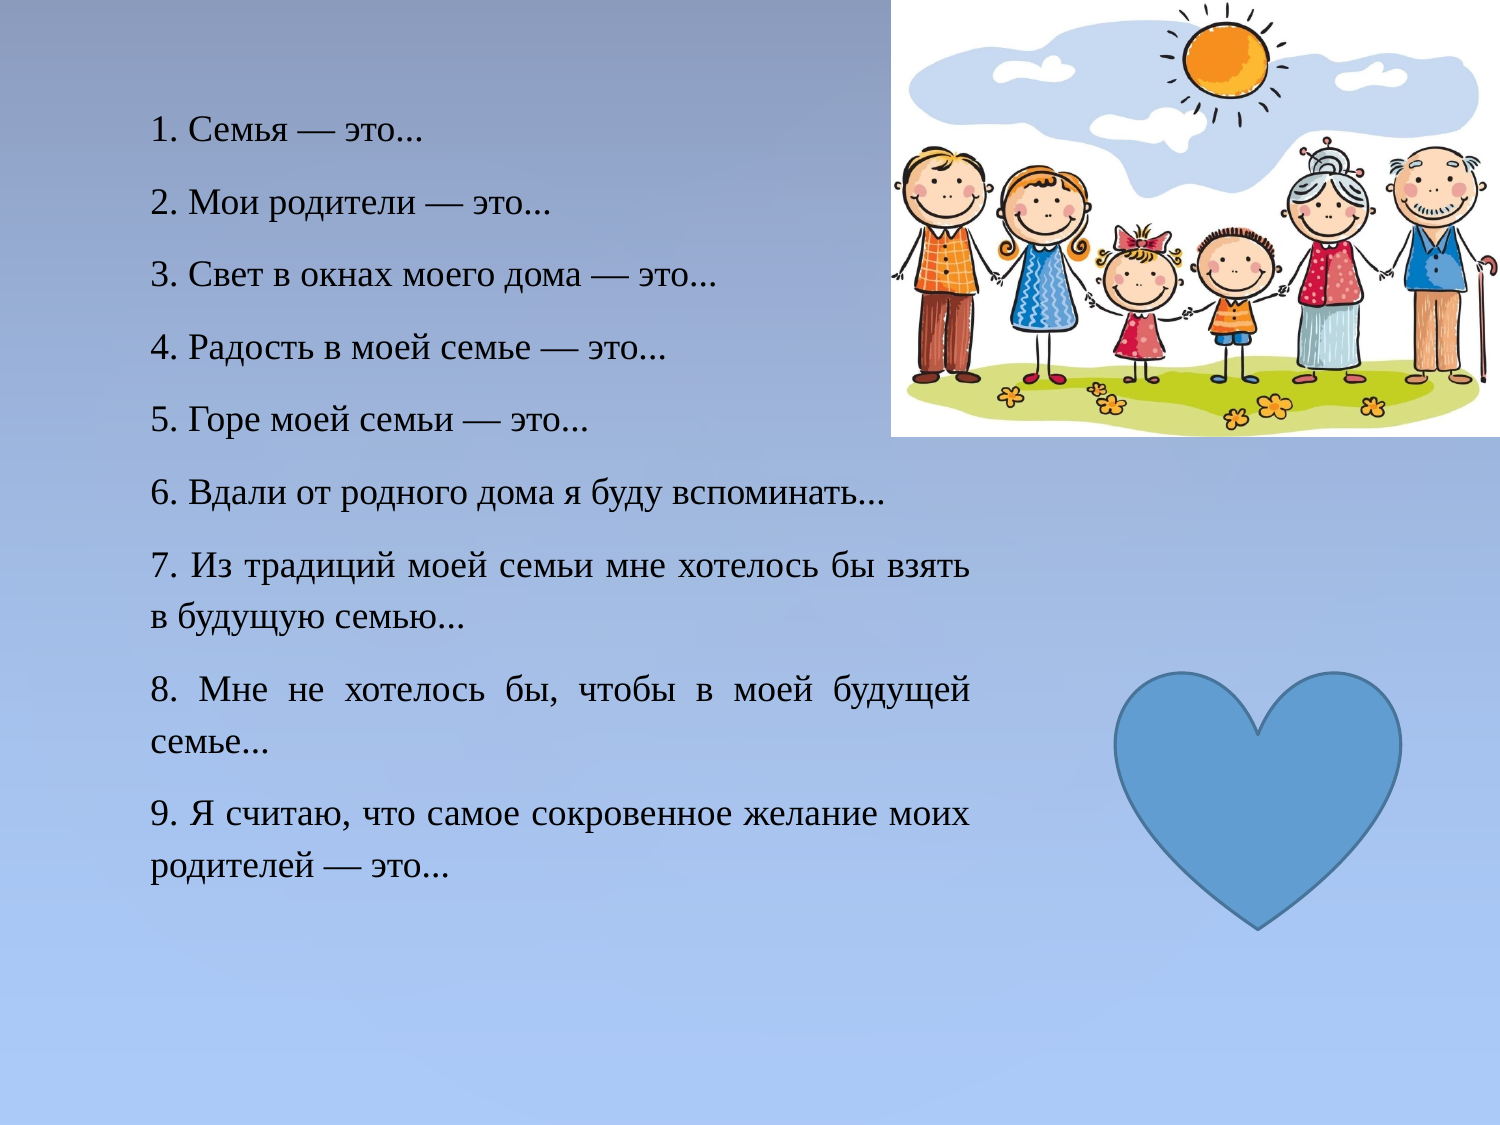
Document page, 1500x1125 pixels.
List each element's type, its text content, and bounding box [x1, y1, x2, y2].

text_box 1. Семья — это... 2. Мои родители — это... 3. Свет в окнах моего дома — это... 4. Радость в моей семье — это... 5. Горе моей семьи — это... 6. Вдали от родного дома я буду вспоминать... 7. Из традиций моей семьи мне хотелось бы взять в будущую семью... 8. Мне не хотелось бы, чтобы в моей будущей семье... 9. Я считаю, что самое сокровенное желание моих родителей — это... [135, 89, 987, 893]
picture [891, 0, 1500, 437]
text_box [1113, 671, 1403, 931]
